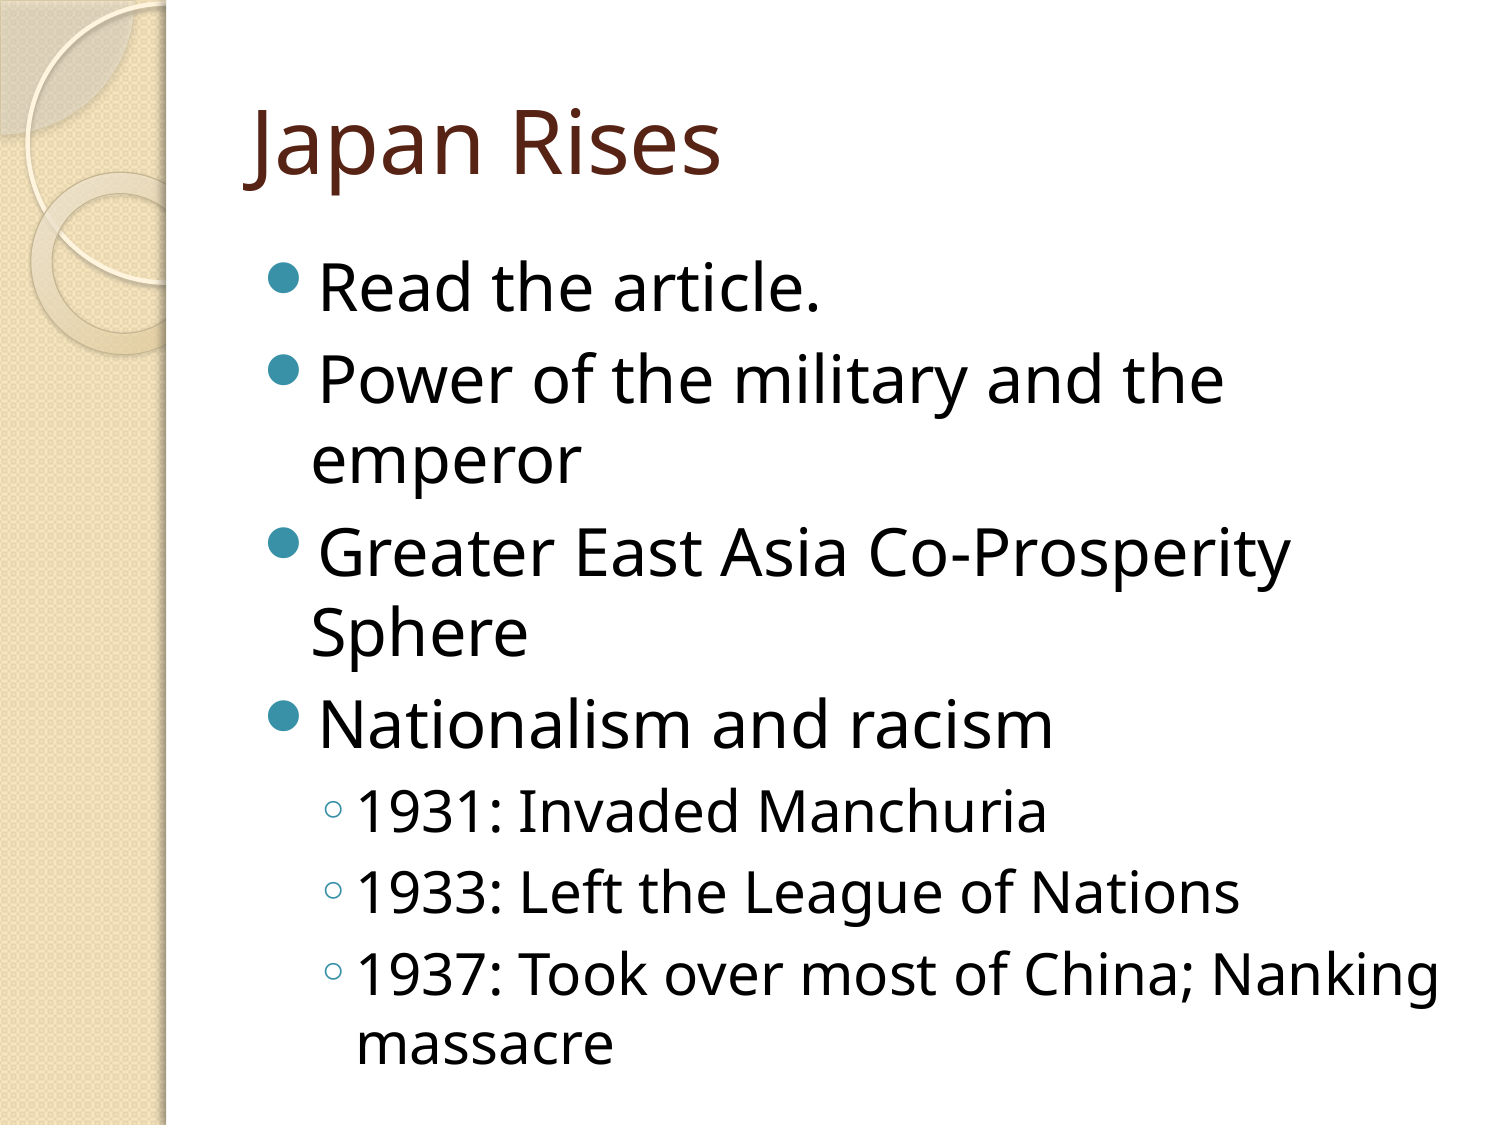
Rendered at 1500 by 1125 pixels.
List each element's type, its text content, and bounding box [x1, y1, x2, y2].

title Japan Rises [235, 45, 1466, 233]
list Read the article. Power of the military and the emperor Greater East Asia Co-Prosperity Sphere Nationalism and racism 1931: Invaded Manchuria 1933: Left the League of Nations 1937: Took over most of China; Nanking massacre [235, 237, 1466, 1025]
